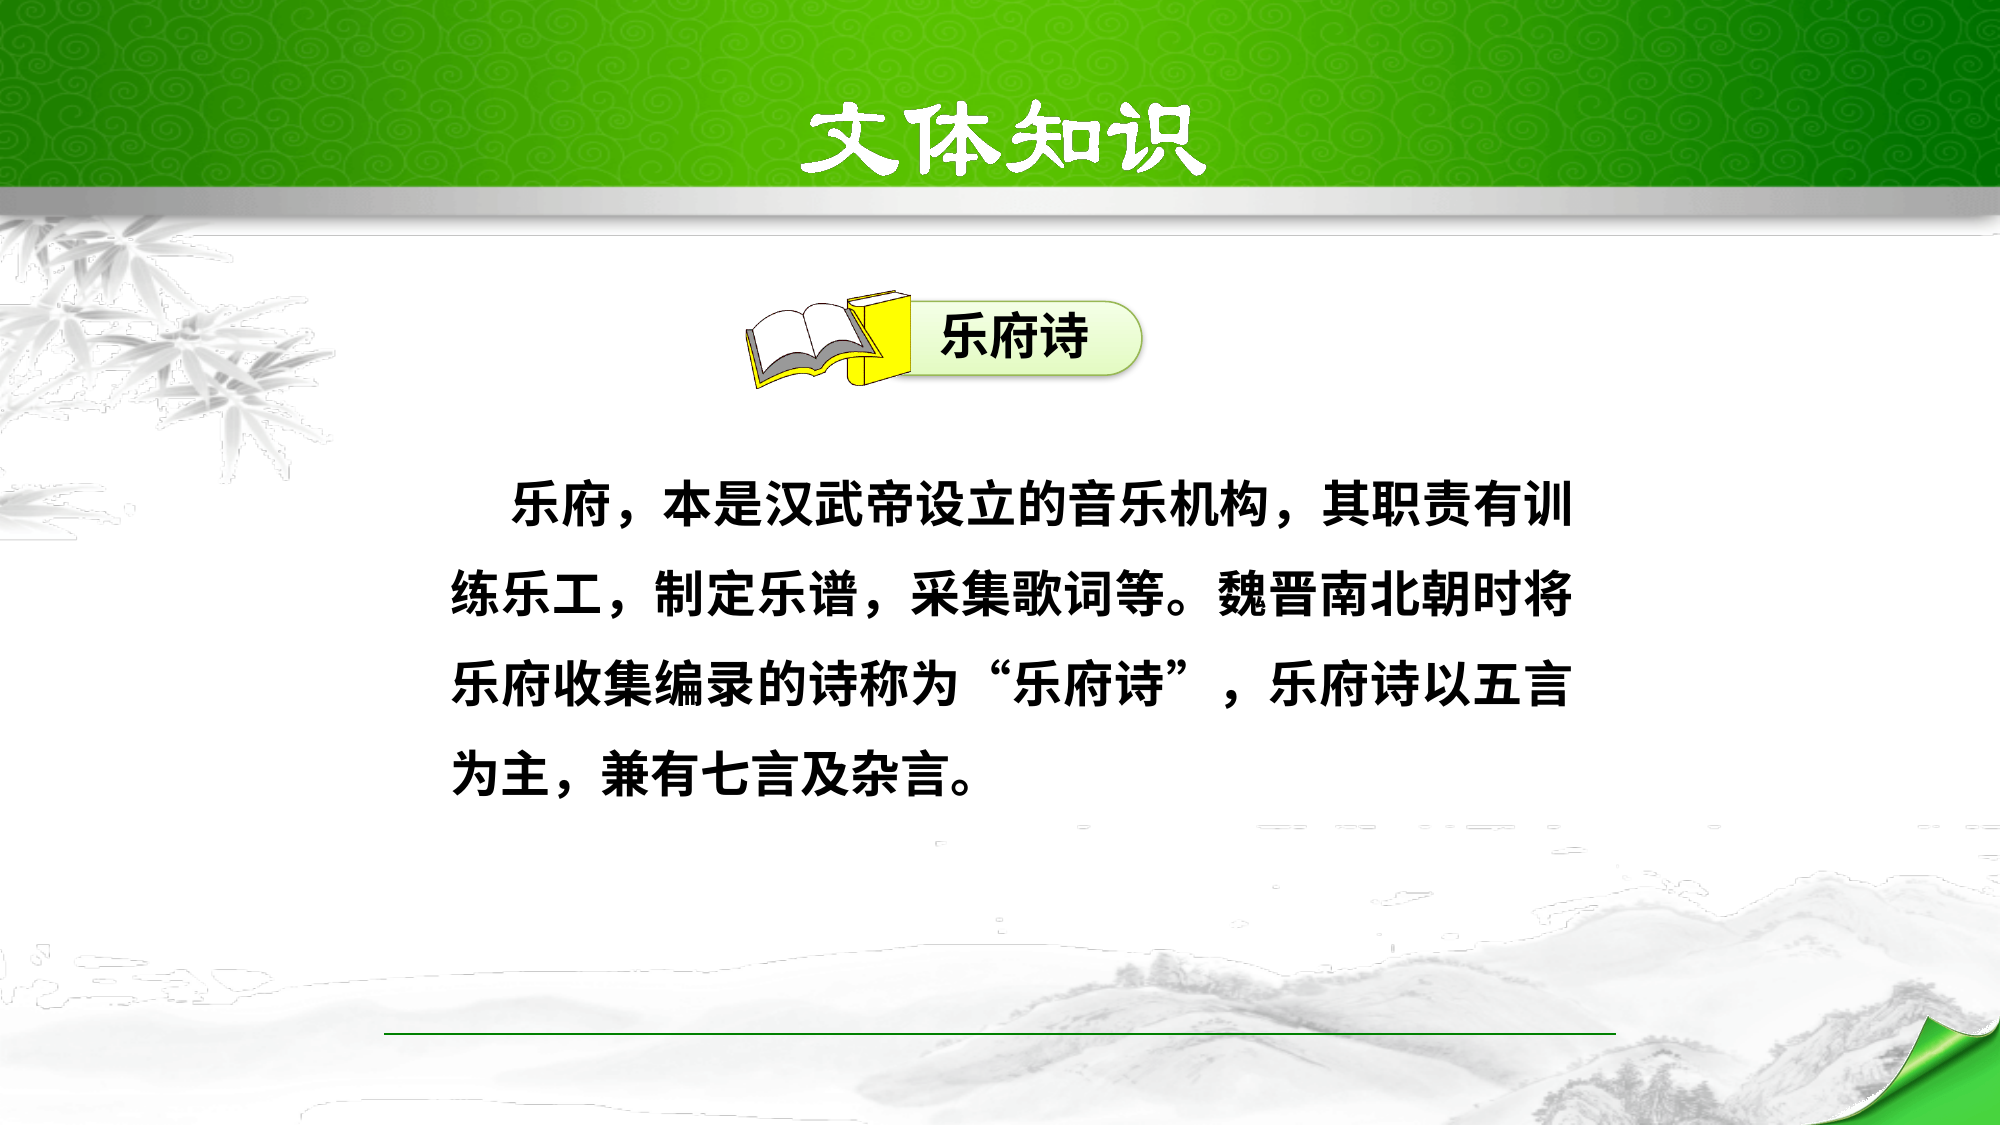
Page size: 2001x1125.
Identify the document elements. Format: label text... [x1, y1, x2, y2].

picture [0, 0, 2000, 570]
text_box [731, 279, 1143, 390]
text_box 乐府，本是汉武帝设立的音乐机构，其职责有训练乐工，制定乐谱，采集歌词等。魏晋南北朝时将乐府收集编录的诗称为“乐府诗”，乐府诗以五言为主，兼有七言及杂言。 [435, 581, 1589, 776]
picture [0, 779, 2000, 1125]
